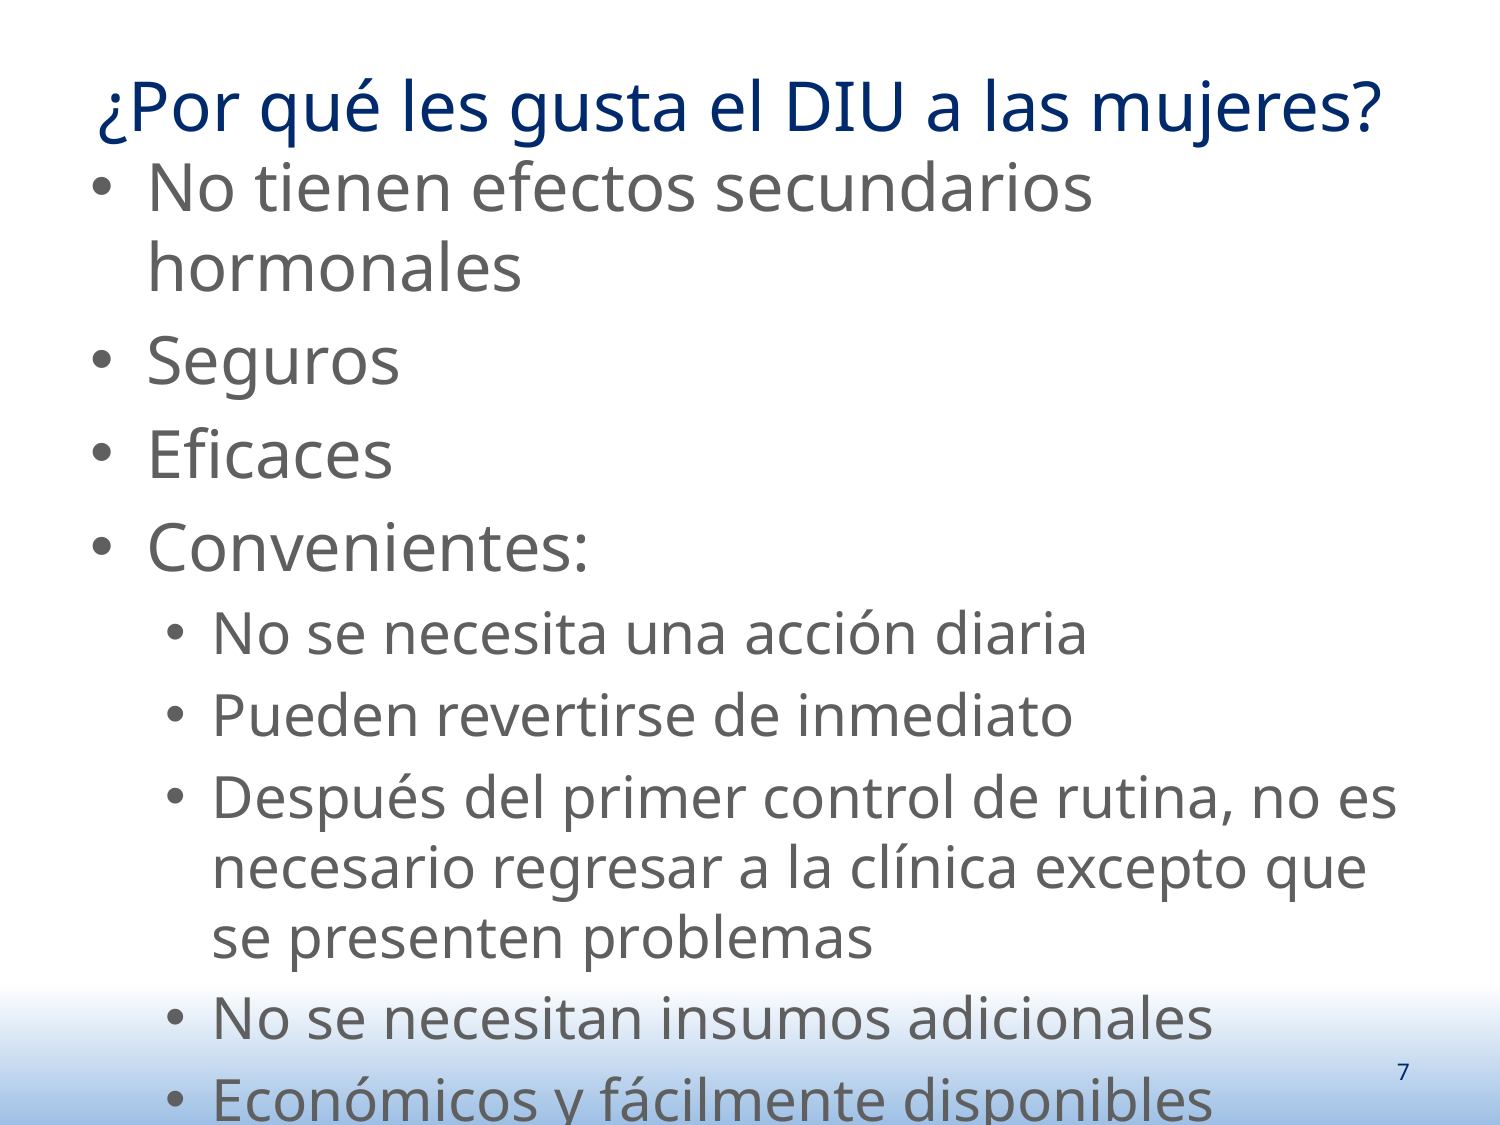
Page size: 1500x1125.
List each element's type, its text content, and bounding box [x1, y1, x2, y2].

list No tienen efectos secundarios hormonales Seguros Eficaces Convenientes: No se necesita una acción diaria Pueden revertirse de inmediato Después del primer control de rutina, no es necesario regresar a la clínica excepto que se presenten problemas No se necesitan insumos adicionales Económicos y fácilmente disponibles [75, 137, 1425, 1043]
slide_number 7 [1074, 1043, 1425, 1103]
title ¿Por qué les gusta el DIU a las mujeres? [75, 45, 1425, 137]
